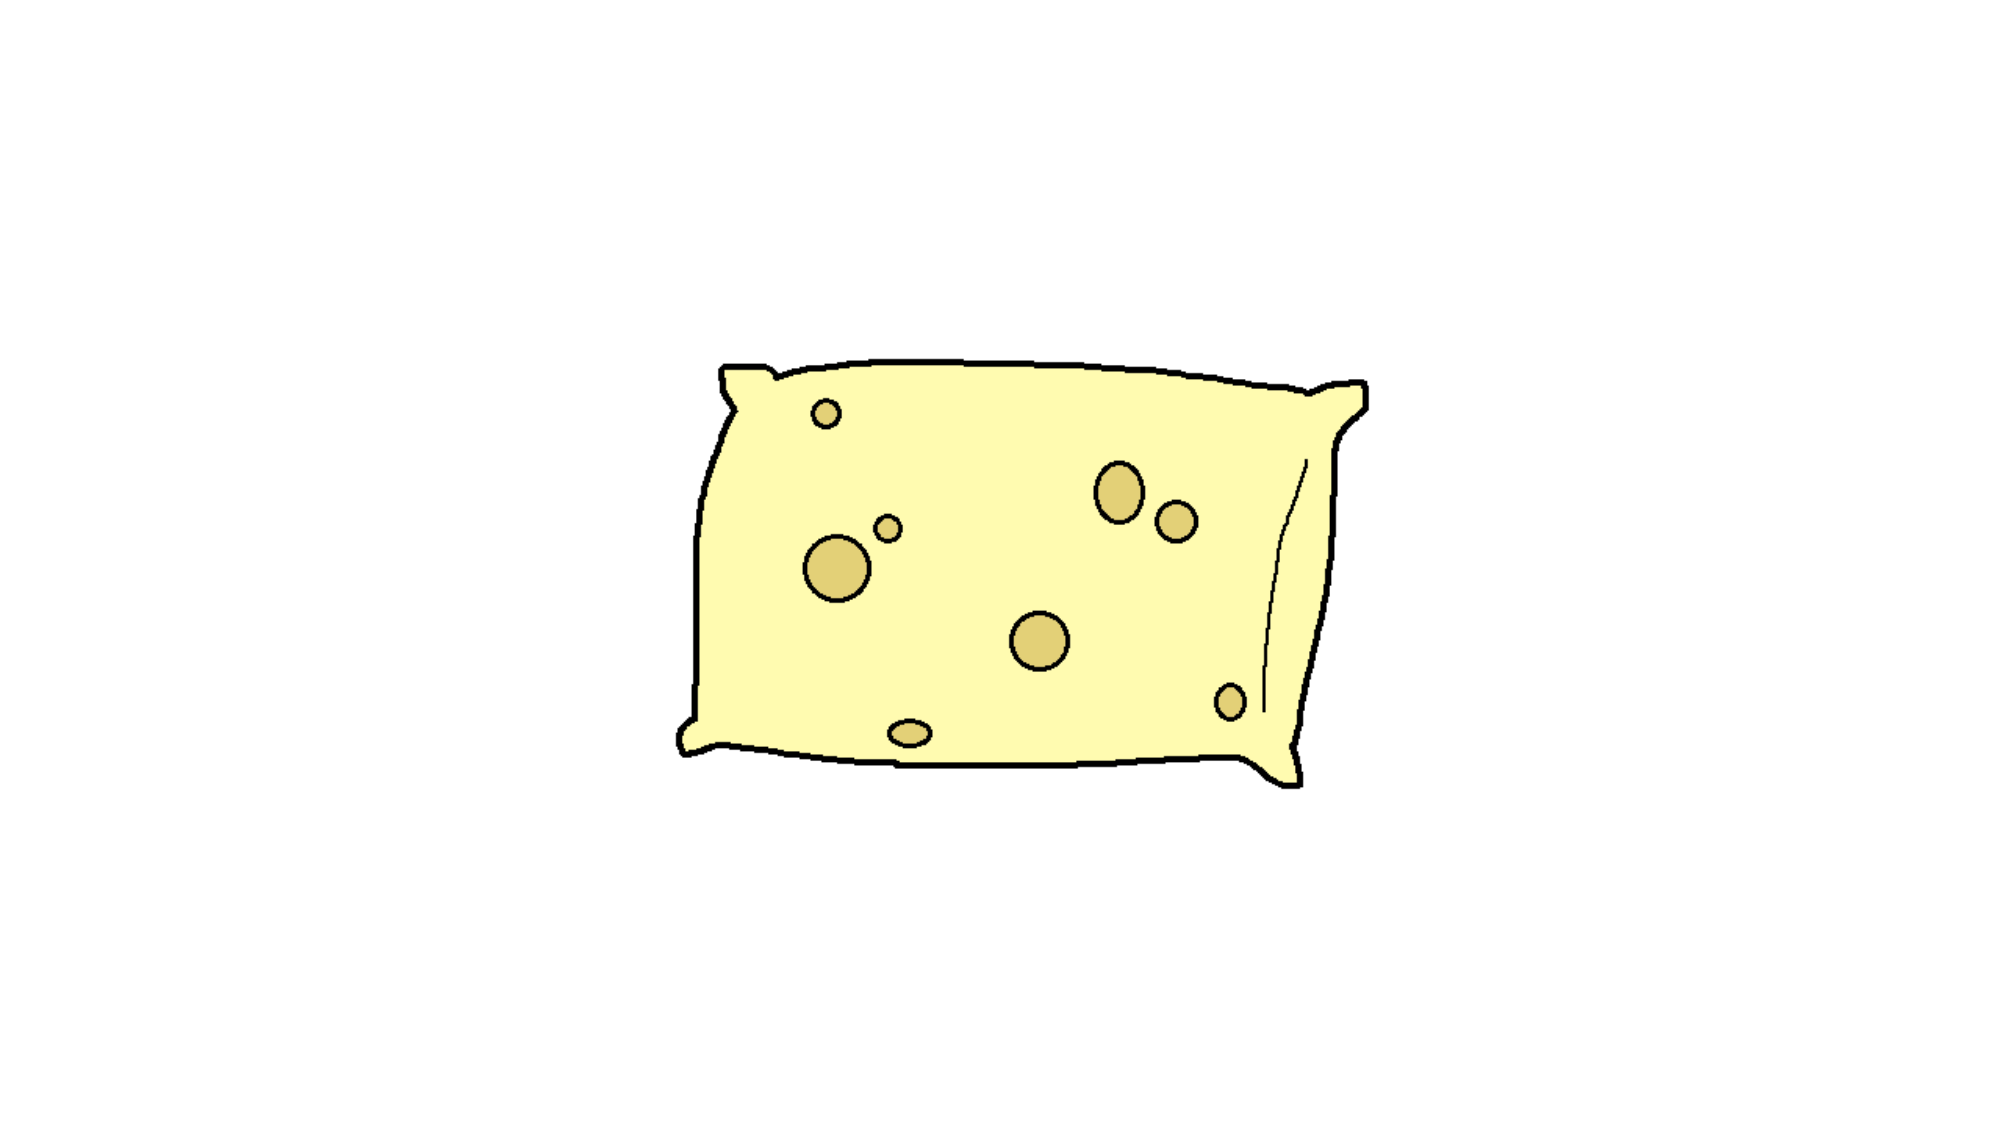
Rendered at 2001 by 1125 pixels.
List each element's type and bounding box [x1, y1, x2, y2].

picture [609, 303, 1391, 822]
